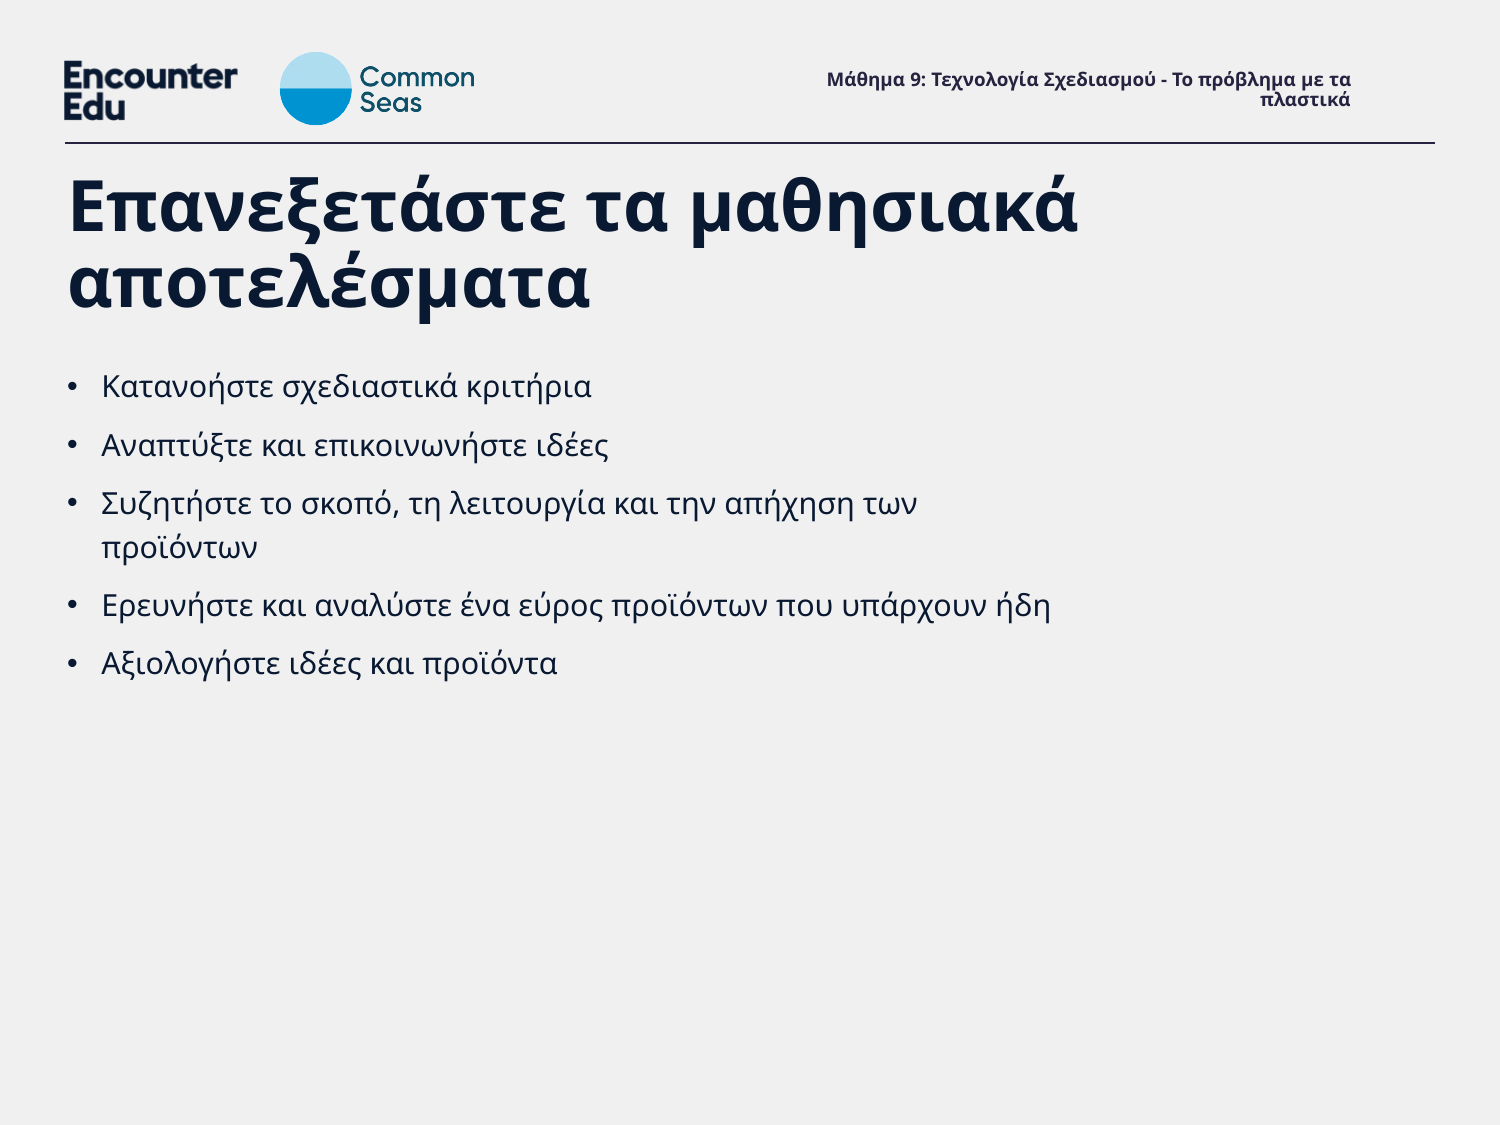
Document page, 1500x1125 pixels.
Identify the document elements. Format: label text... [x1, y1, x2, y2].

list Κατανοήστε σχεδιαστικά κριτήρια Αναπτύξτε και επικοινωνήστε ιδέες Συζητήστε το σκοπό, τη λειτουργία και την απήχηση των προϊόντων Ερευνήστε και αναλύστε ένα εύρος προϊόντων που υπάρχουν ήδη Αξιολογήστε ιδέες και προϊόντα [59, 352, 1082, 728]
picture [272, 49, 482, 128]
picture [60, 59, 243, 122]
title Μάθημα 9: Τεχνολογία Σχεδιασμού - Το πρόβλημα με τα πλαστικά [749, 67, 1359, 114]
list Επανεξετάστε τα μαθησιακά αποτελέσματα [59, 162, 1148, 345]
